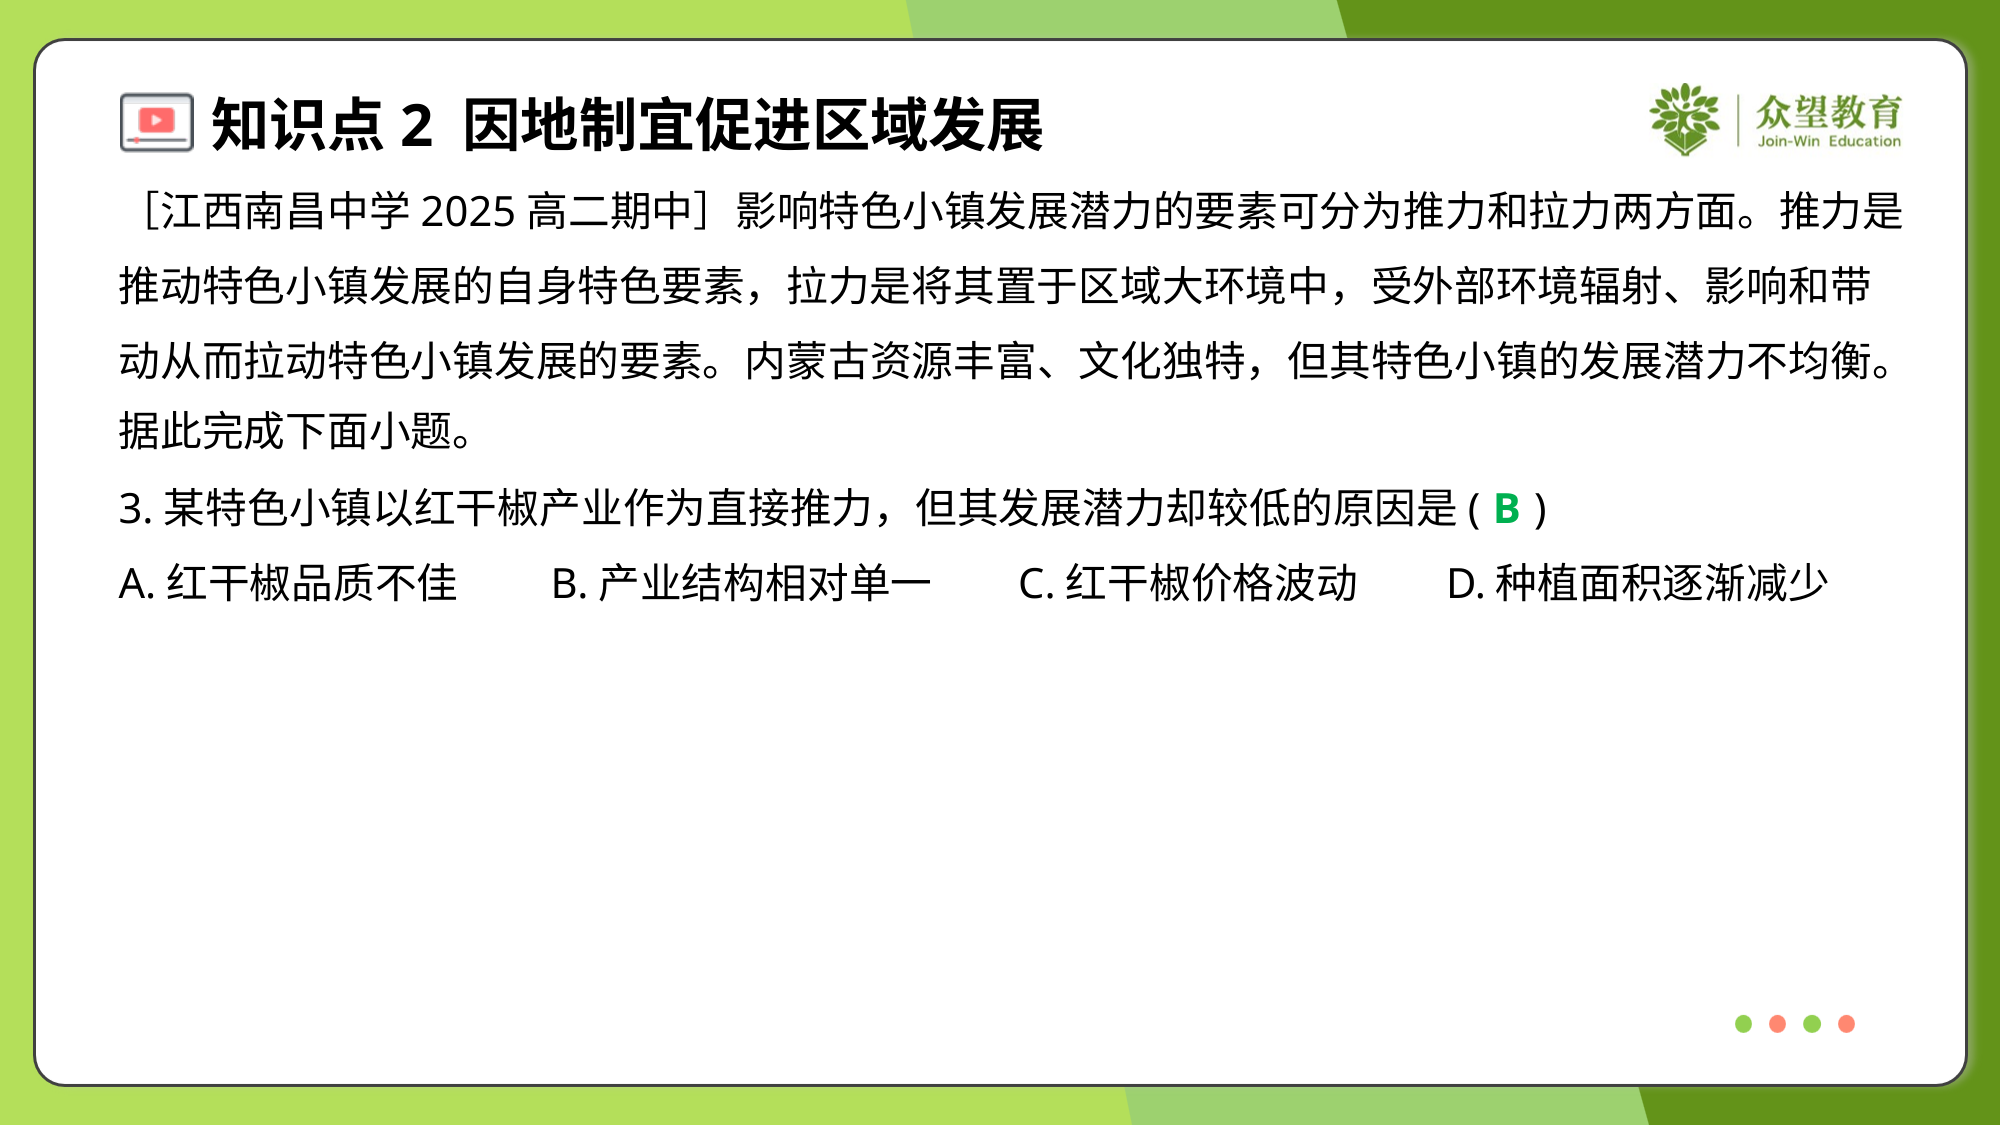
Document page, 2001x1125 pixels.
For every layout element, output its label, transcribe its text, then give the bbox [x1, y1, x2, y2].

text_box 3.某特色小镇以红干椒产业作为直接推力，但其发展潜力却较低的原因是( ) [1537, 456, 1883, 523]
text_box A.红干椒品质不佳 B.产业结构相对单一 C.红干椒价格波动 D.种植面积逐渐减少 [118, 531, 1883, 598]
picture [0, 0, 2000, 1125]
text_box B [1477, 456, 1537, 524]
text_box ［江西南昌中学2025高二期中］影响特色小镇发展潜力的要素可分为推力和拉力两方面。推力是 推动特色小镇发展的自身特色要素，拉力是将其置于区域大环境中，受外部环境辐射、影响和带 动从而拉动特色小镇发展的要素。内蒙古资源丰富、文化独特，但其特色小镇的发展潜力不均衡。 据此完成下面小题。 [118, 159, 1883, 448]
text_box 3.某特色小镇以红干椒产业作为直接推力，但其发展潜力却较低的原因是( ) [118, 456, 1477, 523]
